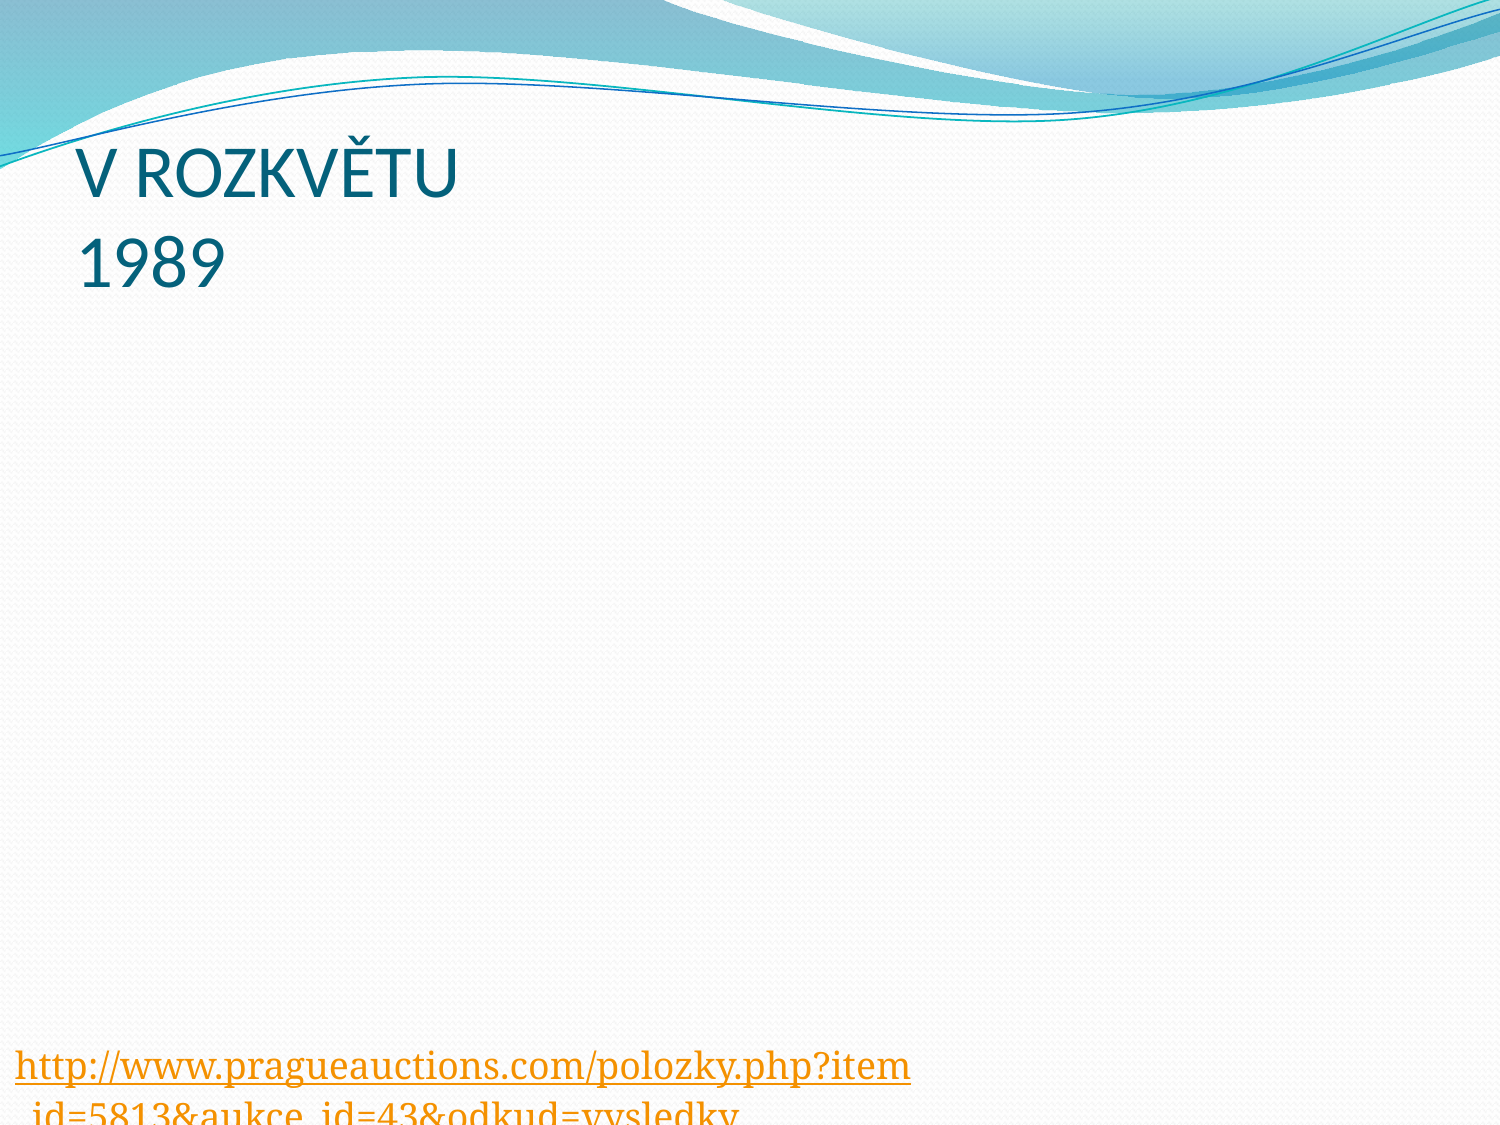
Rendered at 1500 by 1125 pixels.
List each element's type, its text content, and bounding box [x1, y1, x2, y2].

text_box http://www.pragueauctions.com/polozky.php?item_id=5813&aukce_id=43&odkud=vysledky [0, 1034, 1447, 1125]
title V ROZKVĚTU 1989 [75, 115, 1425, 303]
